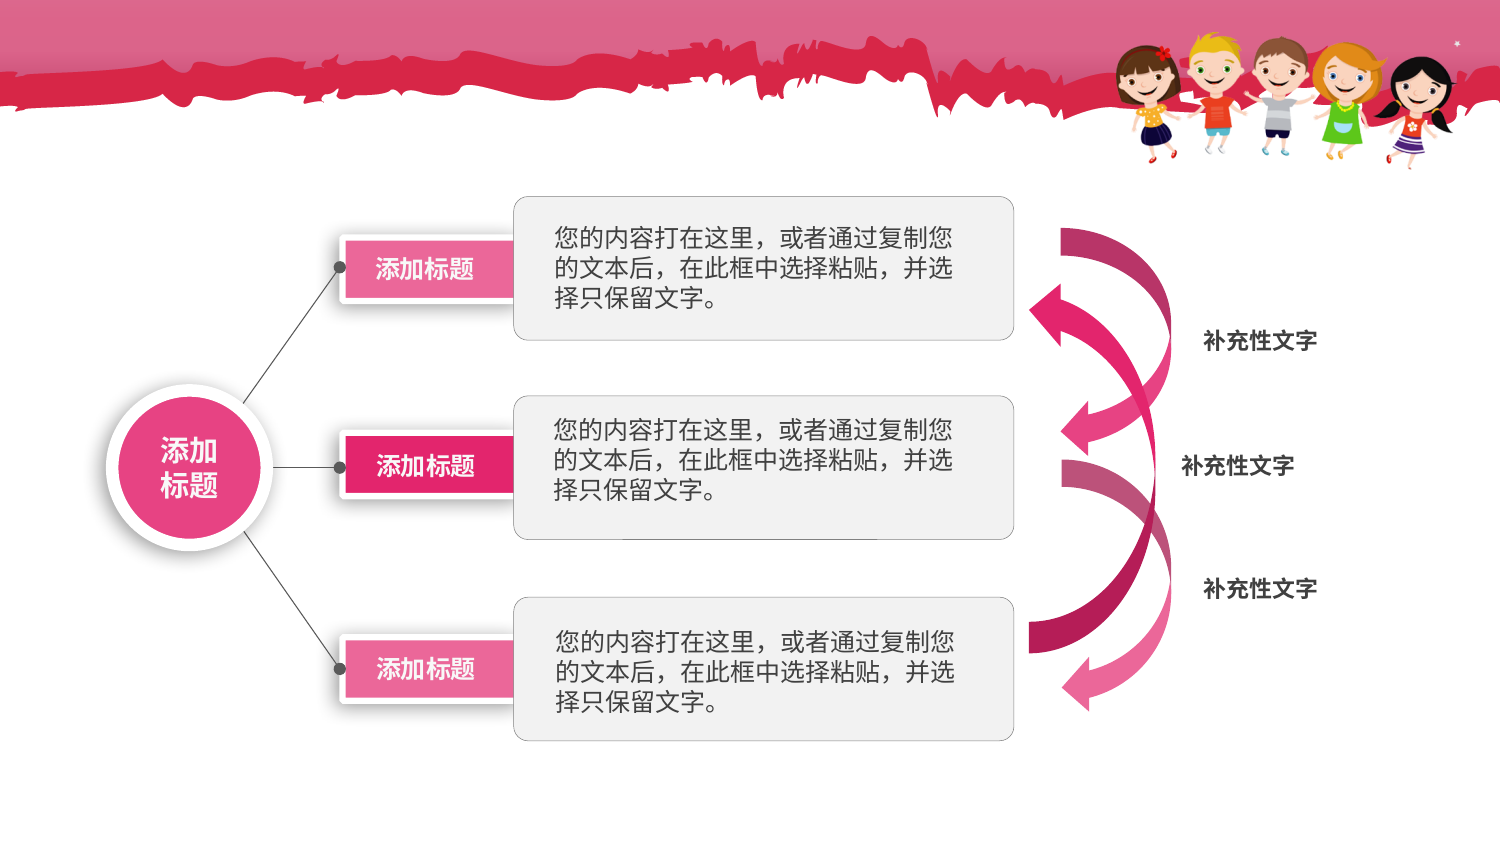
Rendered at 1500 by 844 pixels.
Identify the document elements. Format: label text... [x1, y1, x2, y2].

text_box [513, 395, 1014, 540]
text_box [513, 597, 1014, 741]
text_box [247, 537, 346, 676]
text_box 您的内容打在这里，或者通过复制您的文本后，在此框中选择粘贴，并选择只保留文字。 [543, 228, 980, 306]
text_box [342, 432, 513, 497]
text_box 添加标题 [365, 445, 513, 487]
picture [0, 0, 1500, 170]
text_box [1028, 283, 1156, 654]
text_box 补充性文字 [1192, 569, 1329, 608]
text_box [244, 261, 346, 402]
text_box [342, 237, 513, 301]
text_box 添加标题 [365, 647, 513, 689]
text_box [1061, 511, 1172, 712]
text_box [513, 196, 1014, 341]
text_box 添加 标题 [112, 390, 267, 545]
text_box 您的内容打在这里，或者通过复制您的文本后，在此框中选择粘贴，并选择只保留文字。 [545, 633, 982, 711]
text_box 补充性文字 [1170, 446, 1307, 485]
text_box 您的内容打在这里，或者通过复制您的文本后，在此框中选择粘贴，并选择只保留文字。 [543, 421, 980, 499]
text_box 补充性文字 [1192, 321, 1329, 359]
text_box [1060, 227, 1172, 407]
text_box [342, 637, 513, 701]
text_box [1060, 395, 1141, 457]
text_box 添加标题 [364, 247, 513, 289]
